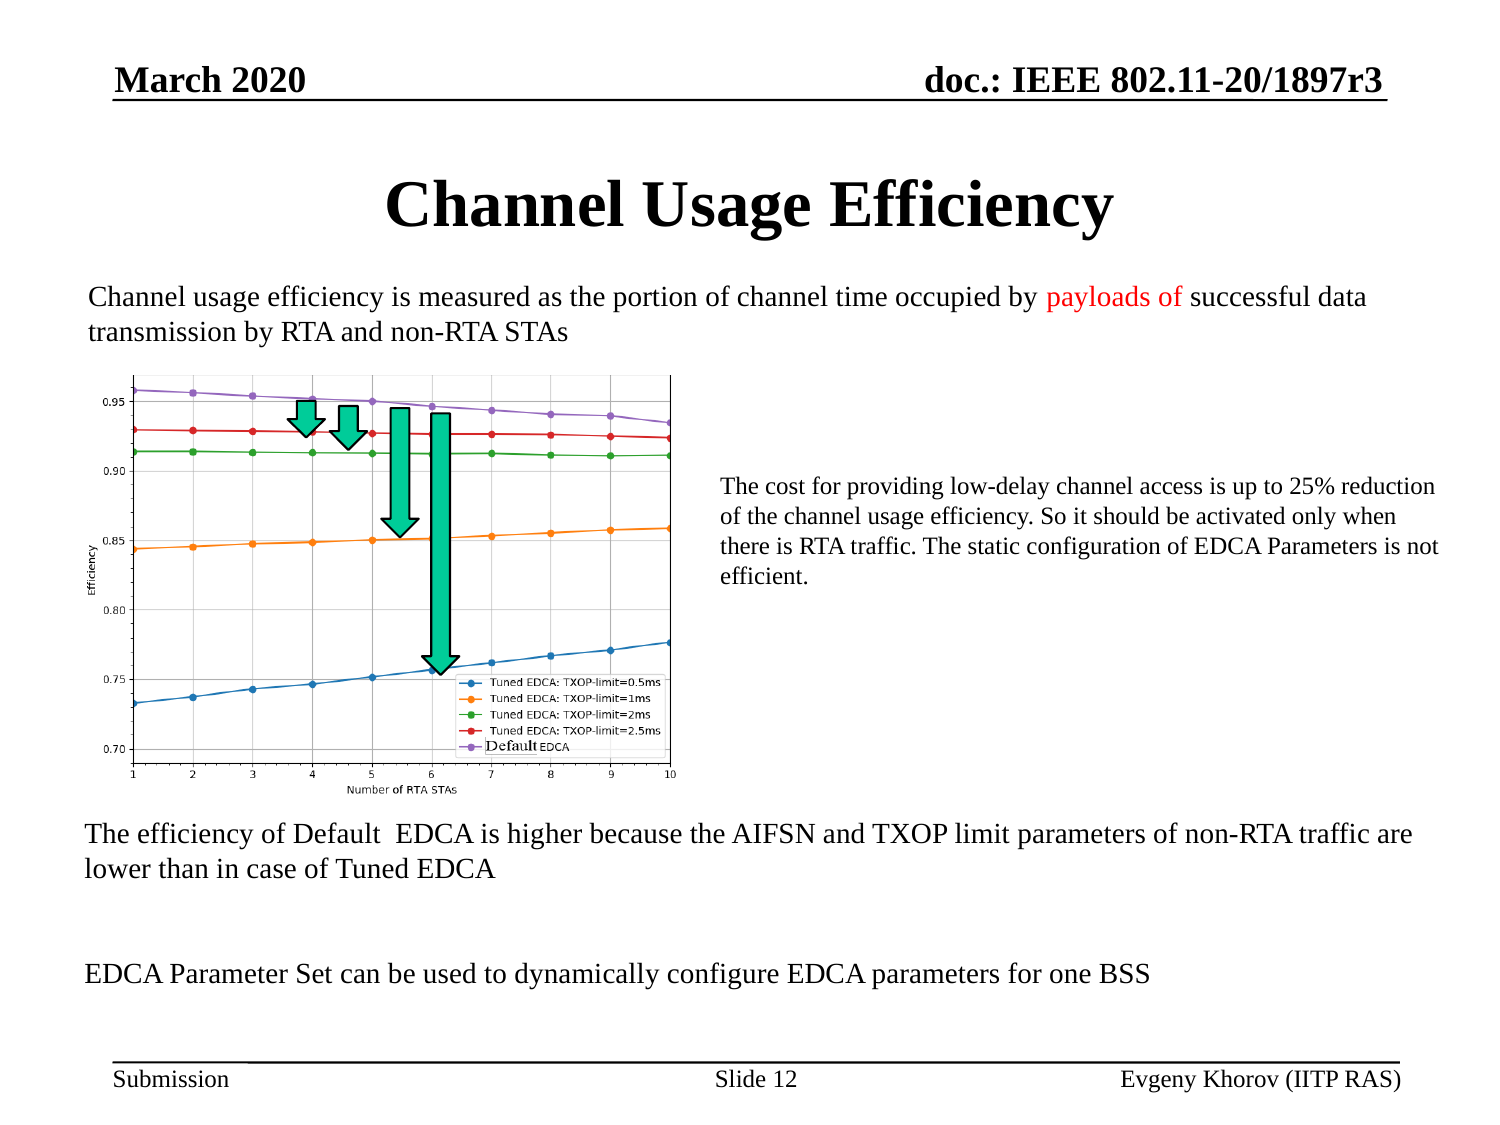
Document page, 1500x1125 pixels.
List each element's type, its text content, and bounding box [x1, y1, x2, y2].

text_box The cost for providing low-delay channel access is up to 25% reduction of the channel usage efficiency. So it should be activated only when there is RTA traffic. The static configuration of EDCA Parameters is not efficient. [705, 462, 1456, 597]
text_box The efficiency of Default EDCA is higher because the AIFSN and TXOP limit parameters of non-RTA traffic are lower than in case of Tuned EDCA EDCA Parameter Set can be used to dynamically configure EDCA parameters for one BSS [69, 806, 1487, 997]
picture [74, 375, 688, 808]
text_box Channel usage efficiency is measured as the portion of channel time occupied by payloads of successful data transmission by RTA and non-RTA STAs [73, 269, 1448, 355]
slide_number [114, 54, 309, 101]
footer Evgeny Khorov (IITP RAS) [949, 1061, 1402, 1093]
slide_number 12 [712, 1061, 800, 1093]
title Channel Usage Efficiency [74, 112, 1426, 269]
